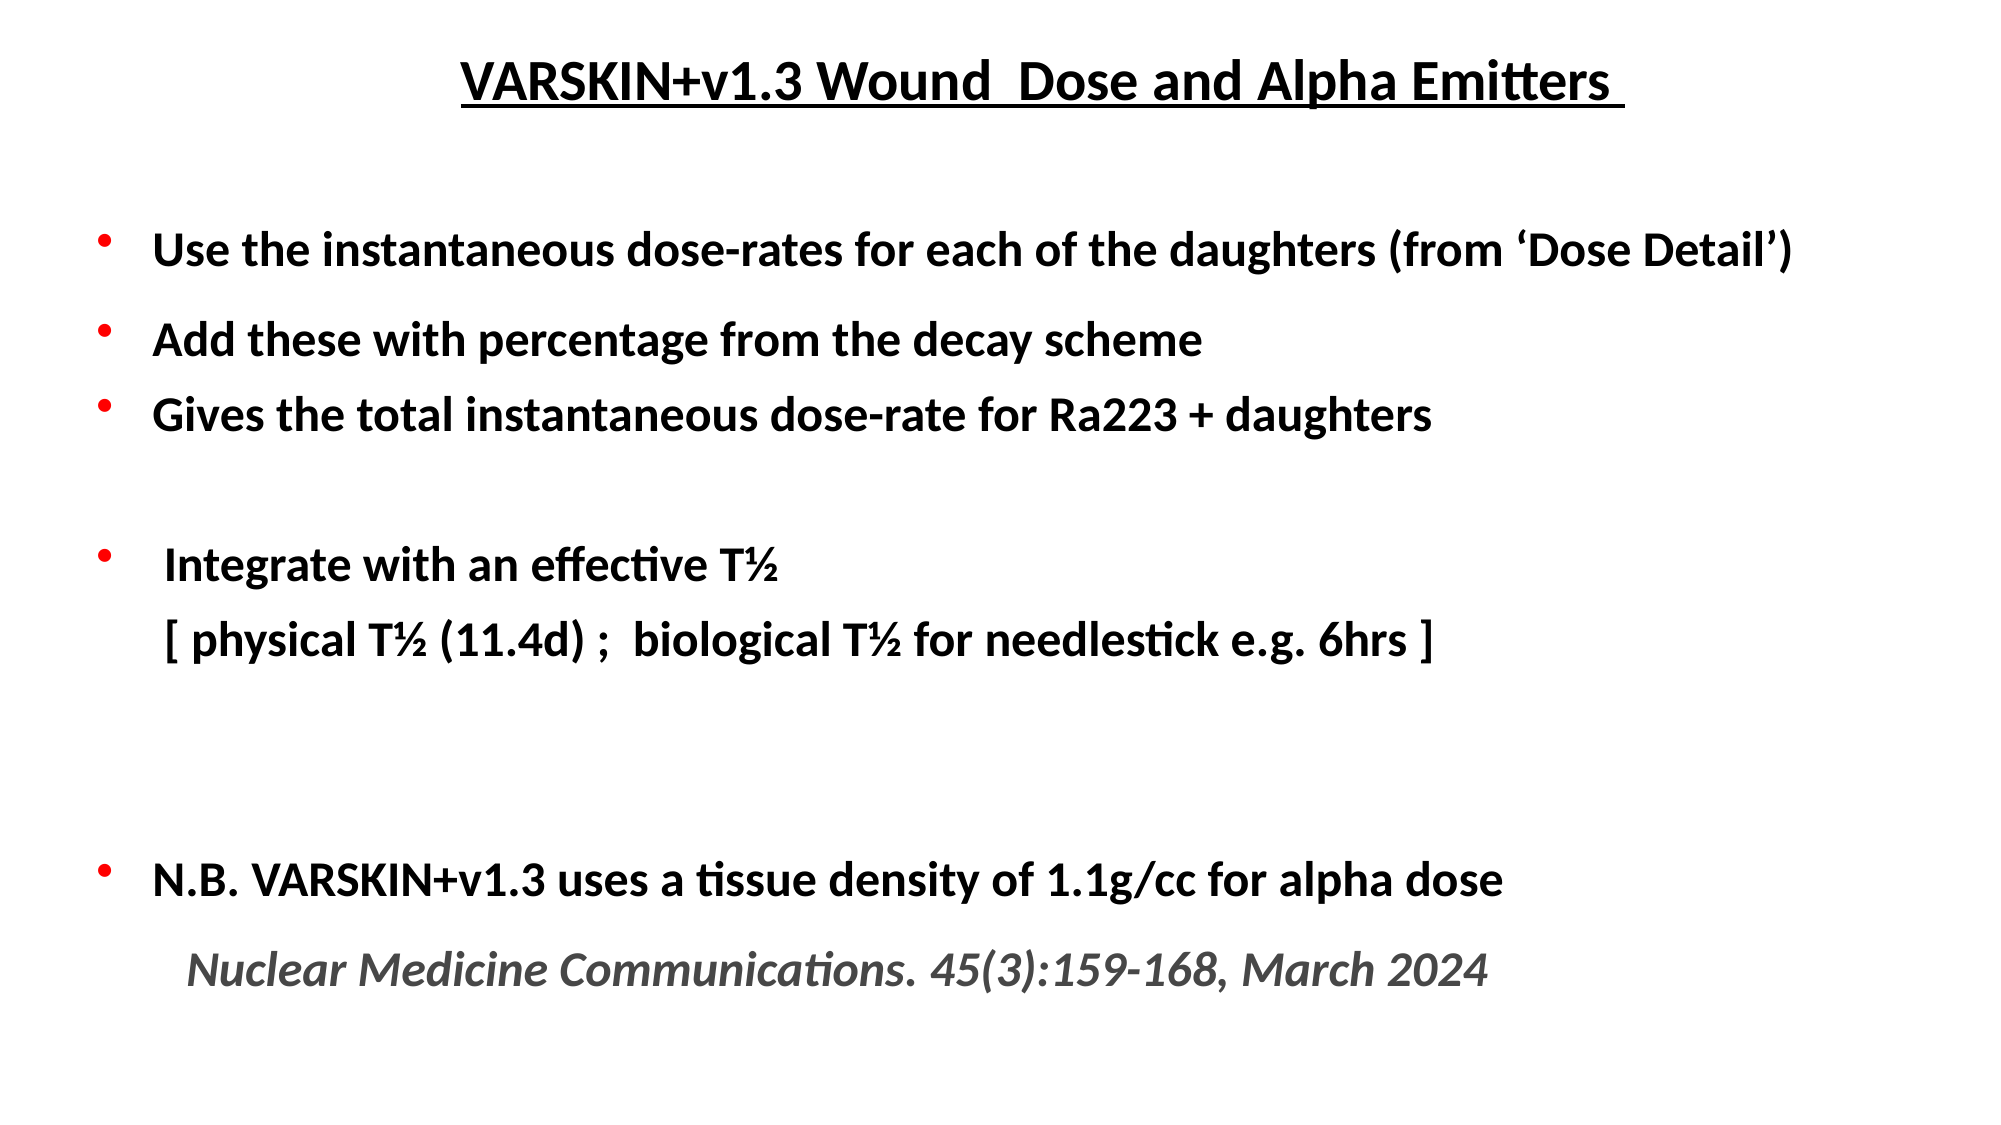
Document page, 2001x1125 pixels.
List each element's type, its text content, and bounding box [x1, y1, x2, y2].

text_box Use the instantaneous dose-rates for each of the daughters (from ‘Dose Detail’) Add these with percentage from the decay scheme Gives the total instantaneous dose-rate for Ra223 + daughters Integrate with an effective T½ [ physical T½ (11.4d) ; biological T½ for needlestick e.g. 6hrs ] N.B. VARSKIN+v1.3 uses a tissue density of 1.1g/cc for alpha dose Nuclear Medicine Communications. 45(3):159-168, March 2024 [80, 193, 2000, 1108]
title VARSKIN+v1.3 Wound Dose and Alpha Emitters [334, 42, 1752, 191]
